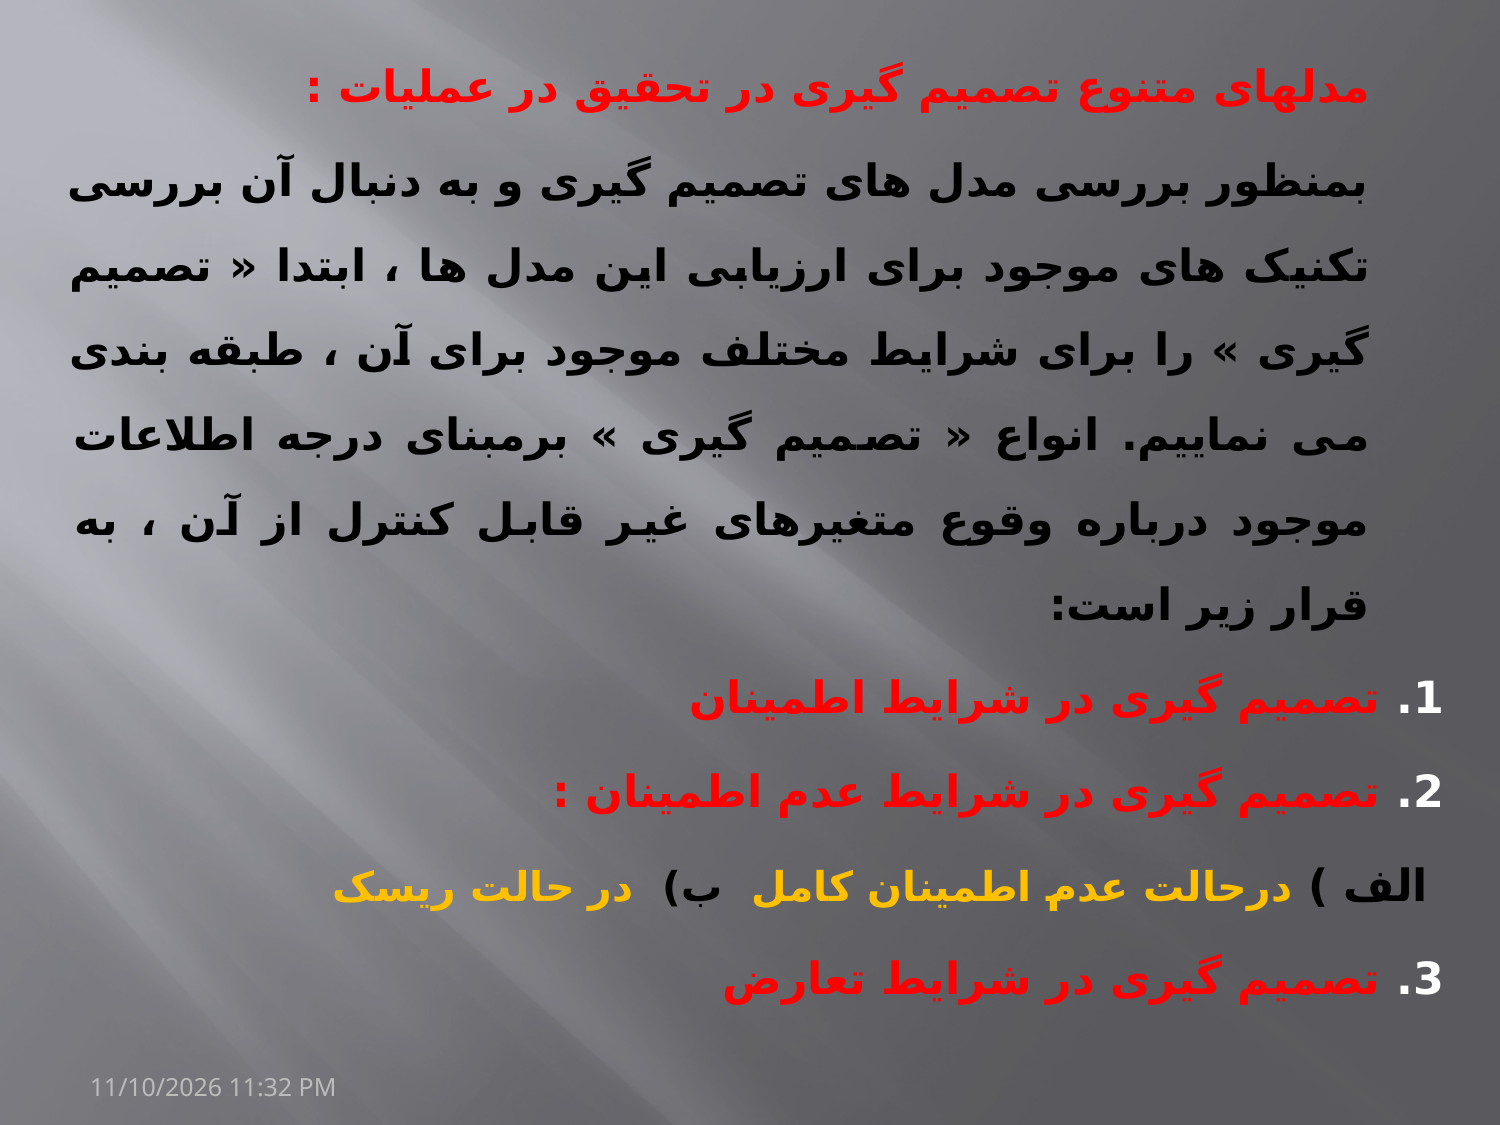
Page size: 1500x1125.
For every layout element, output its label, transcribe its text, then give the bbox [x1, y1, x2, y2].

slide_number 20/مارس/1 [75, 1052, 425, 1113]
list مدل­های متنوع تصمیم گیری در تحقیق در عملیات : بمنظور بررسی مدل های تصمیم گیری و به دنبال آن بررسی تکنیک های موجود برای ارزیابی این مدل ها ، ابتدا « تصمیم گیری » را برای شرایط مختلف موجود برای آن ، طبقه بندی می نماییم. انواع « تصمیم گیری » برمبنای درجه اطلاعات موجود درباره وقوع متغیرهای غیر قابل کنترل از آن ، به قرار زیر است: 1. تصمیم گیری در شرایط اطمینان 2. تصمیم گیری در شرایط عدم اطمینان : الف ) درحالت عدم اطمینان کامل ب) در حالت ریسک 3. تصمیم گیری در شرایط تعارض [53, 19, 1459, 1035]
